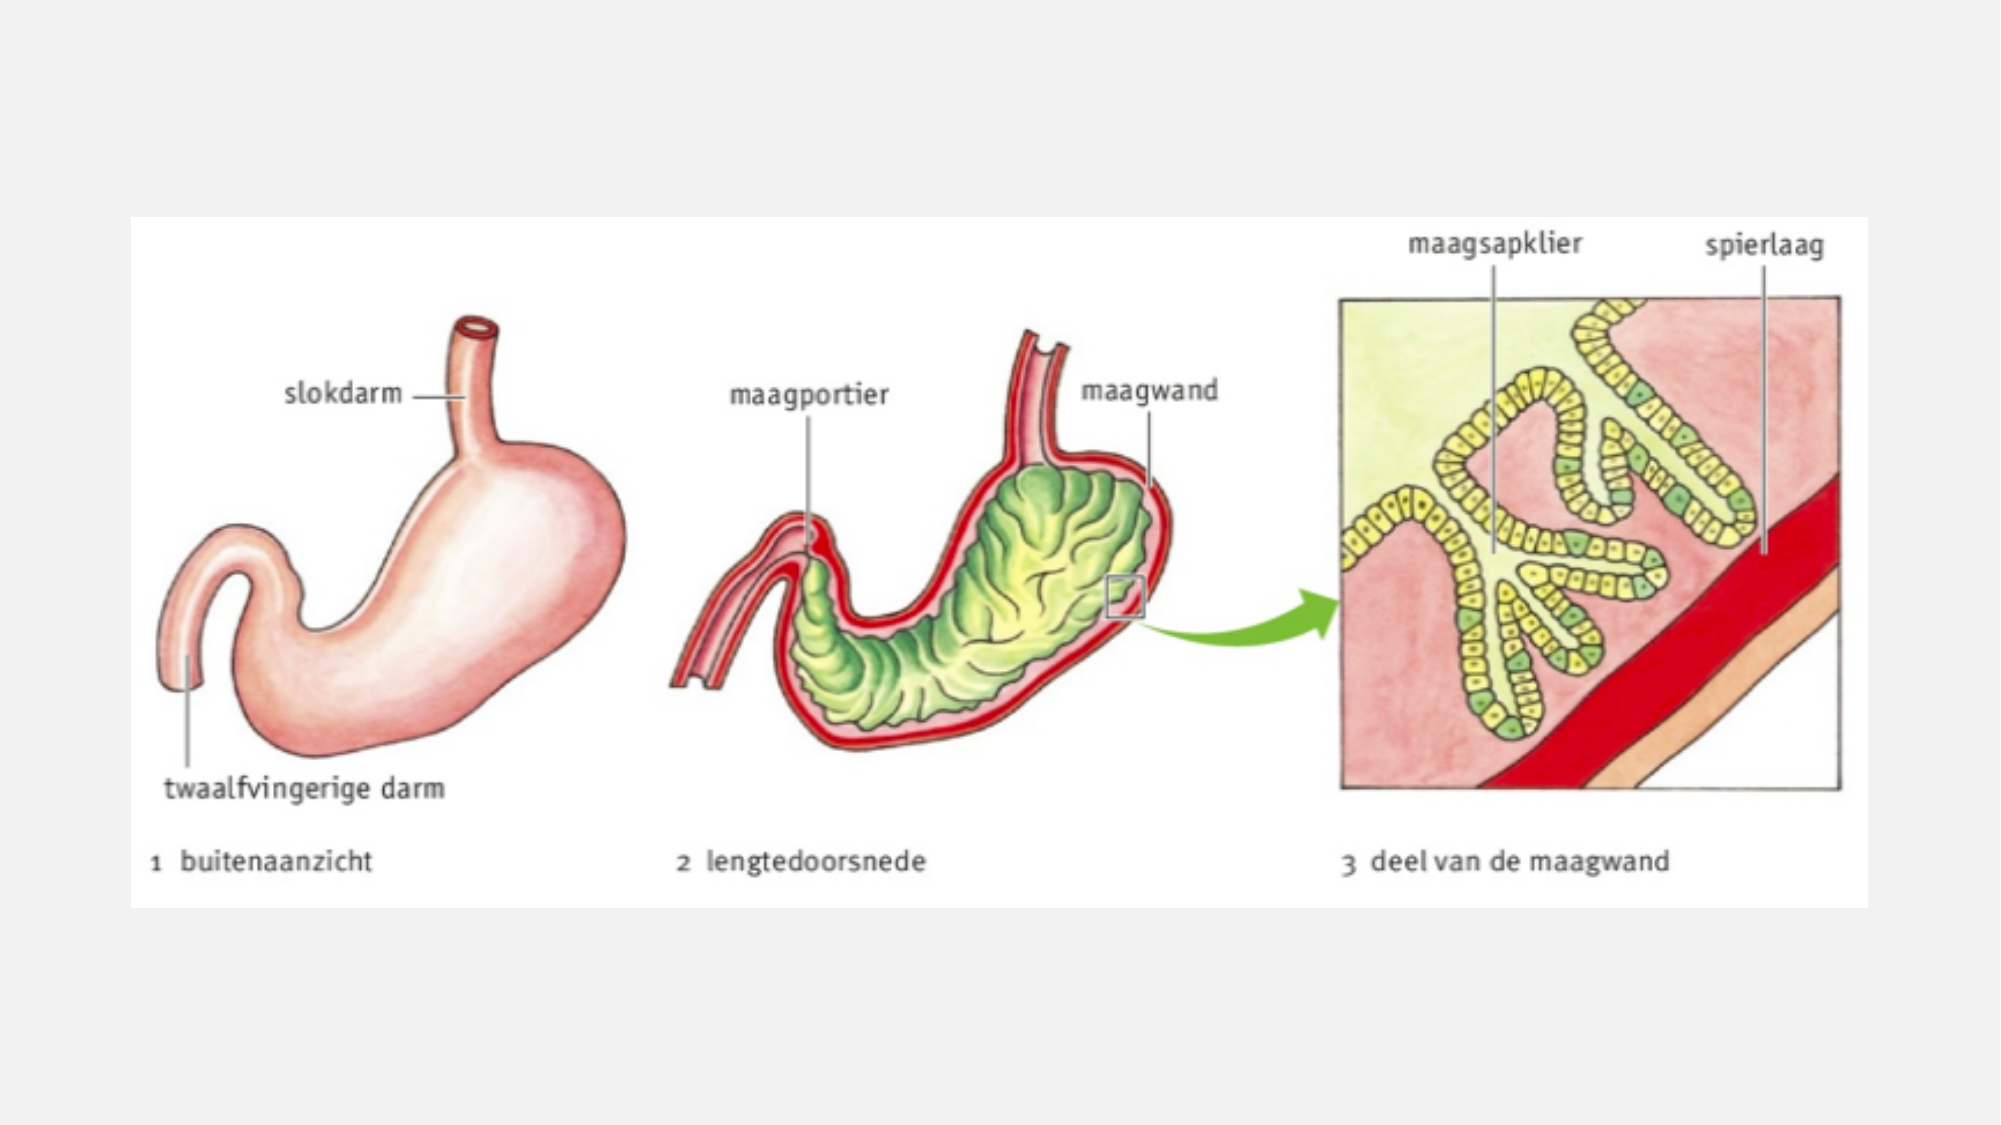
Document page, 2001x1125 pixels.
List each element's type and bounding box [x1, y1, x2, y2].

picture [131, 217, 1868, 908]
